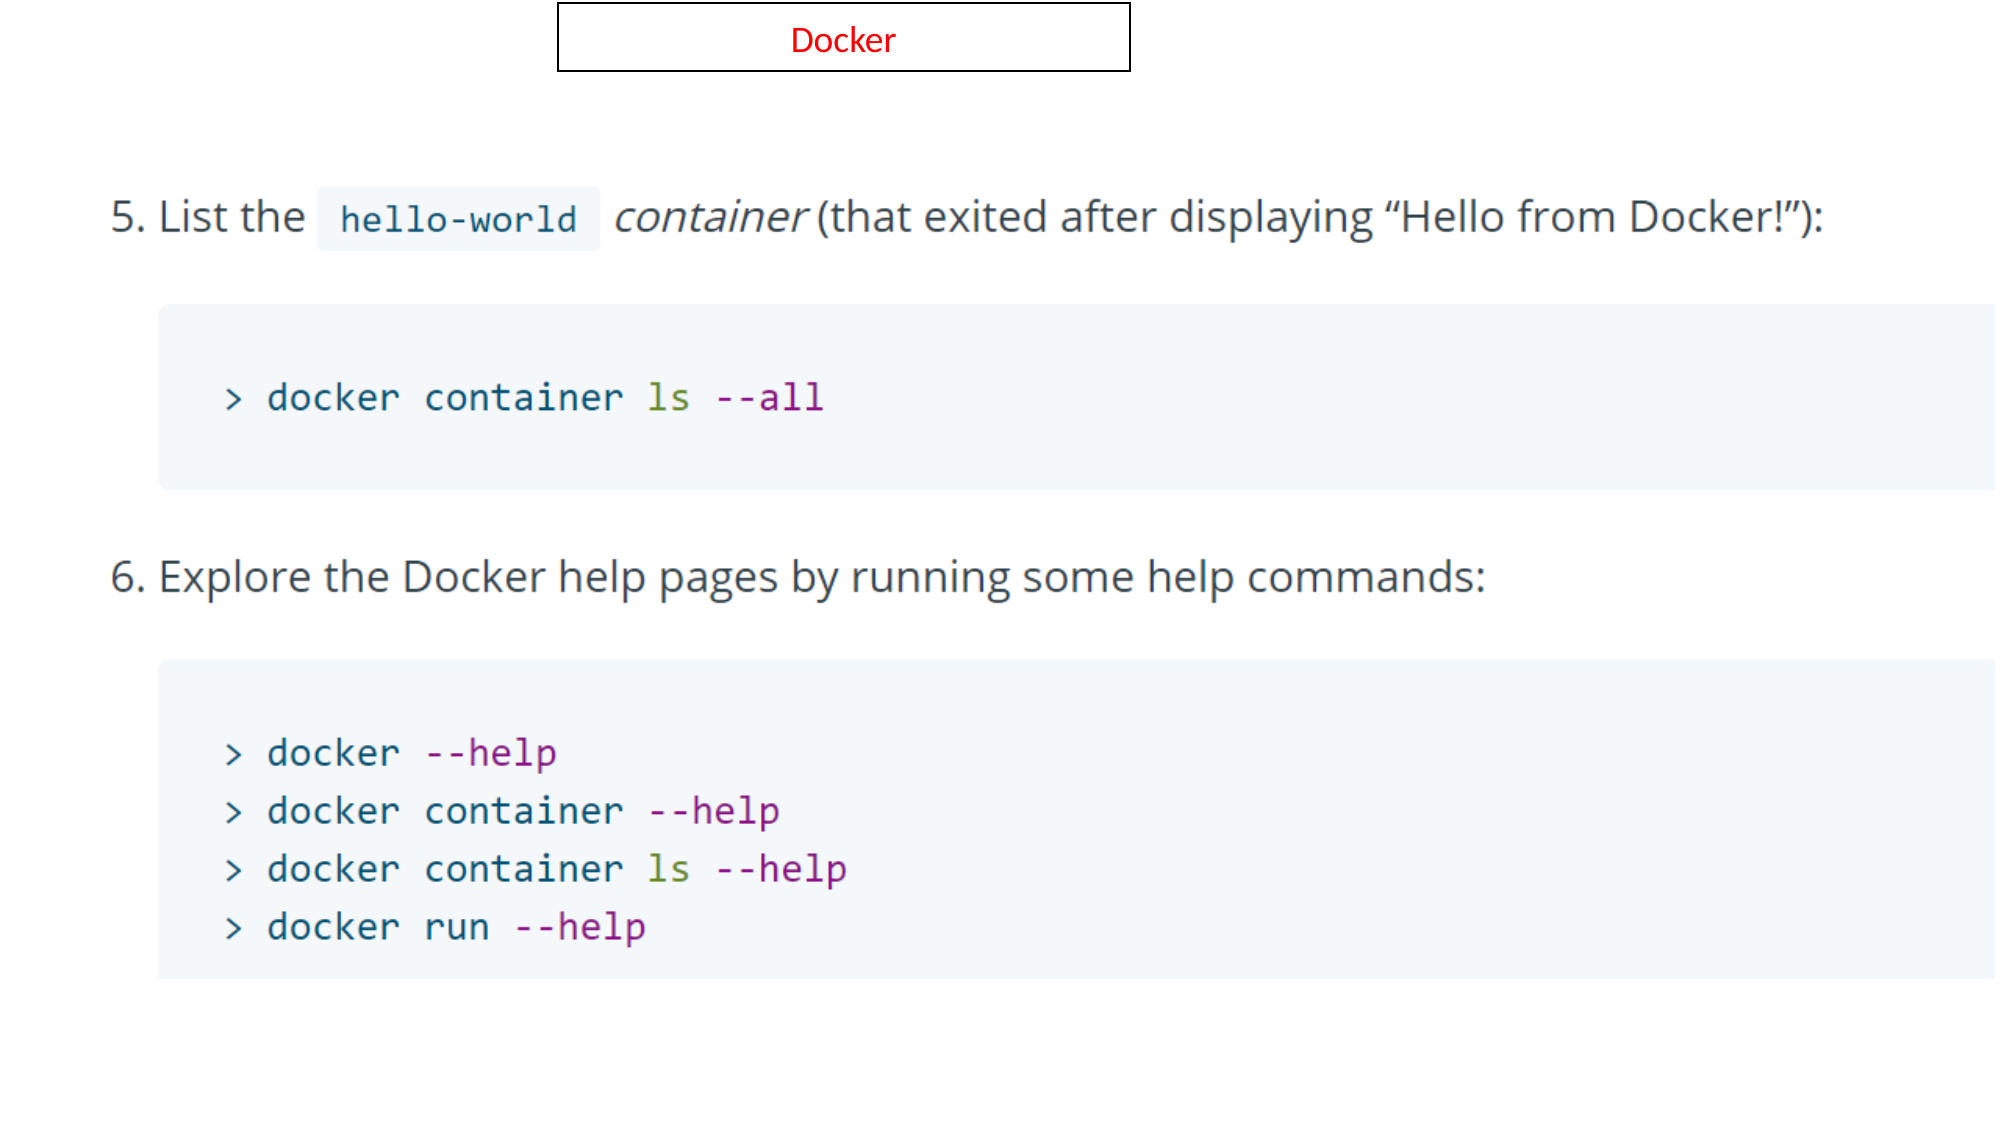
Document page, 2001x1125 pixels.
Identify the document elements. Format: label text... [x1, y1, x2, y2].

text_box Docker [557, 2, 1131, 72]
picture [5, 146, 1995, 979]
